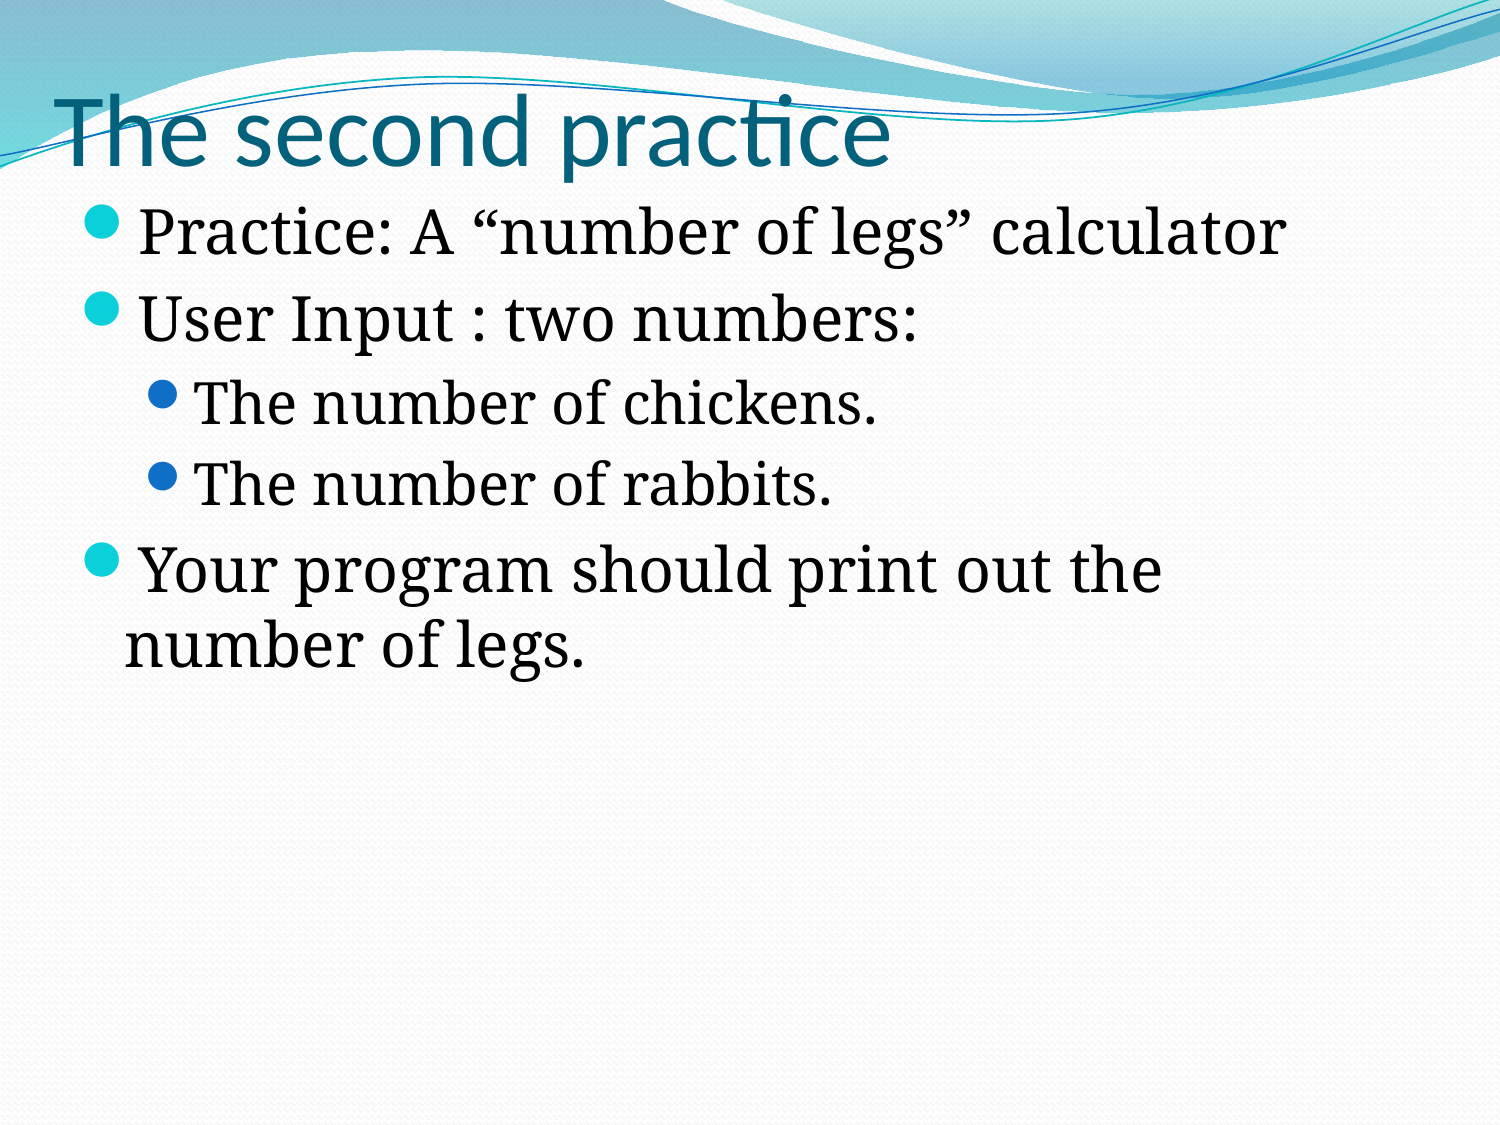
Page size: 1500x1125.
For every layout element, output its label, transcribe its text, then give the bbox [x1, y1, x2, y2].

list Practice: A “number of legs” calculator User Input : two numbers: The number of chickens. The number of rabbits. Your program should print out the number of legs. [64, 184, 1415, 905]
title The second practice [53, 0, 1404, 188]
